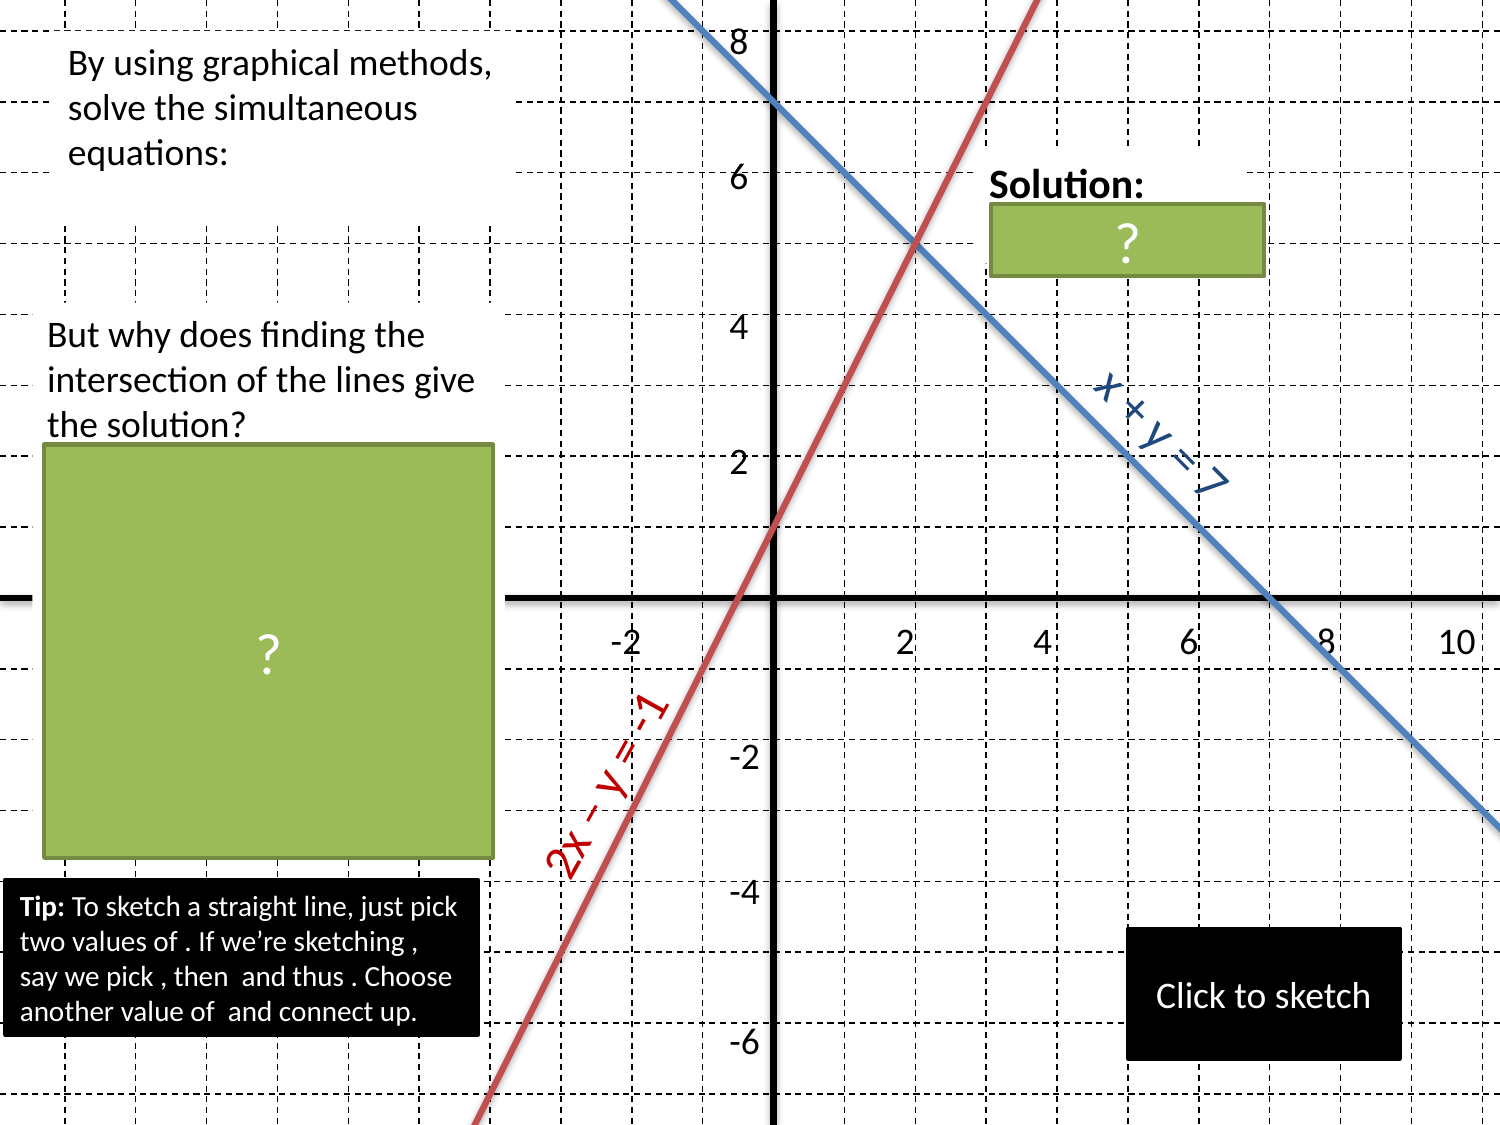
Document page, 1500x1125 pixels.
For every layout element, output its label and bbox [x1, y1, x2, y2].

text_box [1074, 0, 1500, 894]
text_box [1074, 902, 1500, 1125]
text_box [466, 0, 1070, 1125]
text_box [0, 0, 461, 1125]
